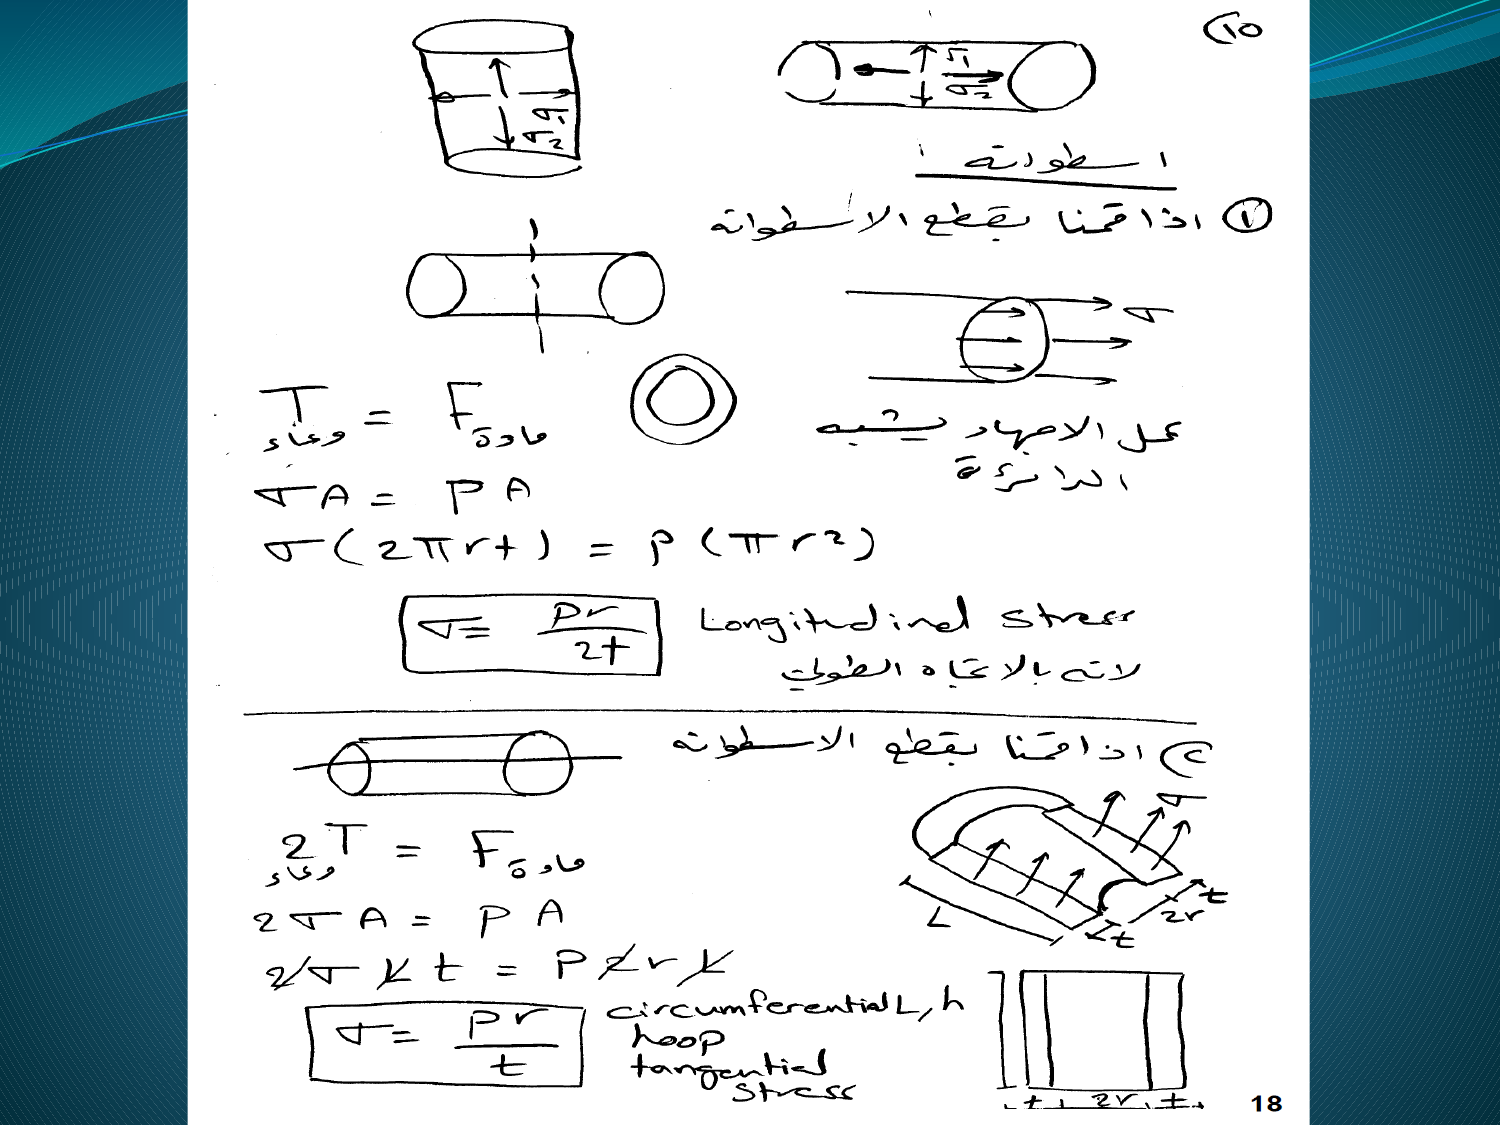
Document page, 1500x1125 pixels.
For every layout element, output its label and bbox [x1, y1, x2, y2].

picture [187, 0, 1310, 1125]
